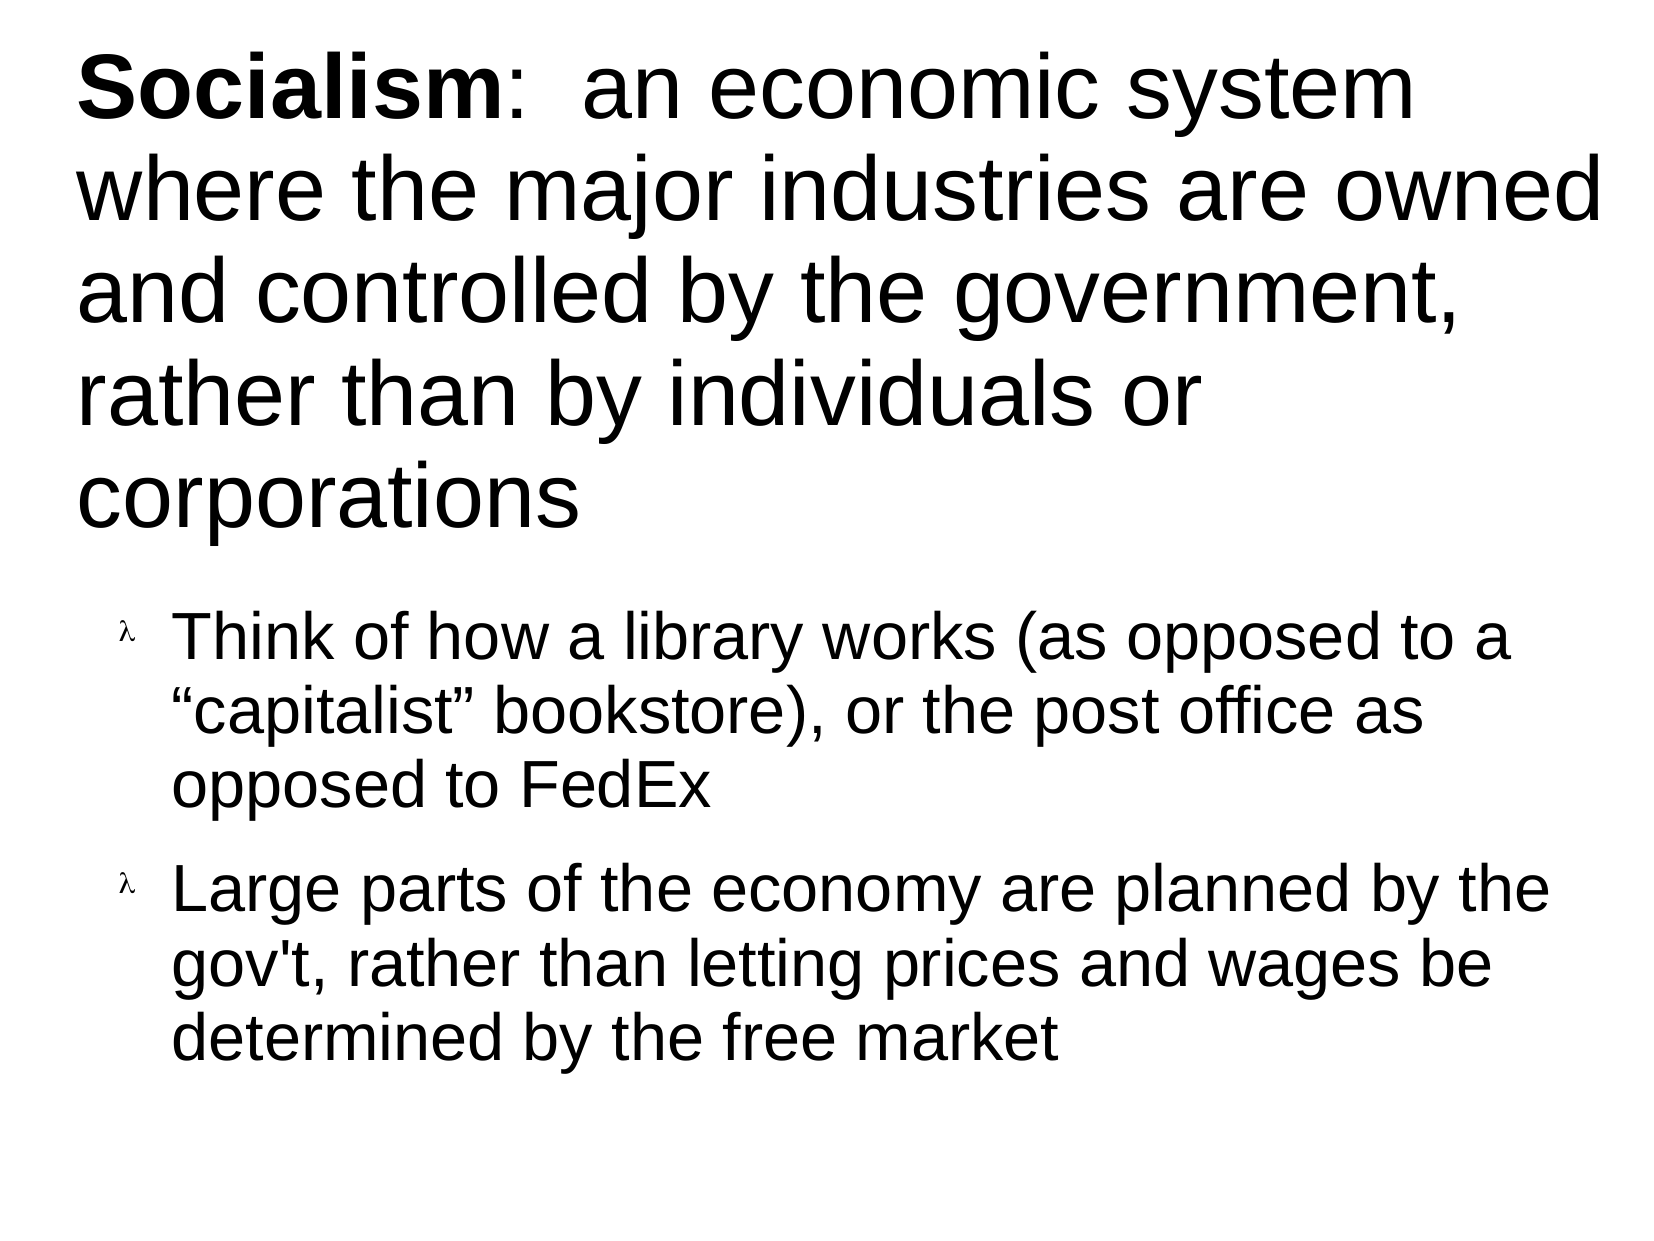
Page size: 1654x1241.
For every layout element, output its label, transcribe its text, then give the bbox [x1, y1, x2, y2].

title Socialism: an economic system where the major industries are owned and controlled by the government, rather than by individuals or corporations [76, 132, 1615, 446]
list Think of how a library works (as opposed to a “capitalist” bookstore), or the post office as opposed to FedEx Large parts of the economy are planned by the gov't, rather than letting prices and wages be determined by the free market [101, 595, 1590, 1128]
